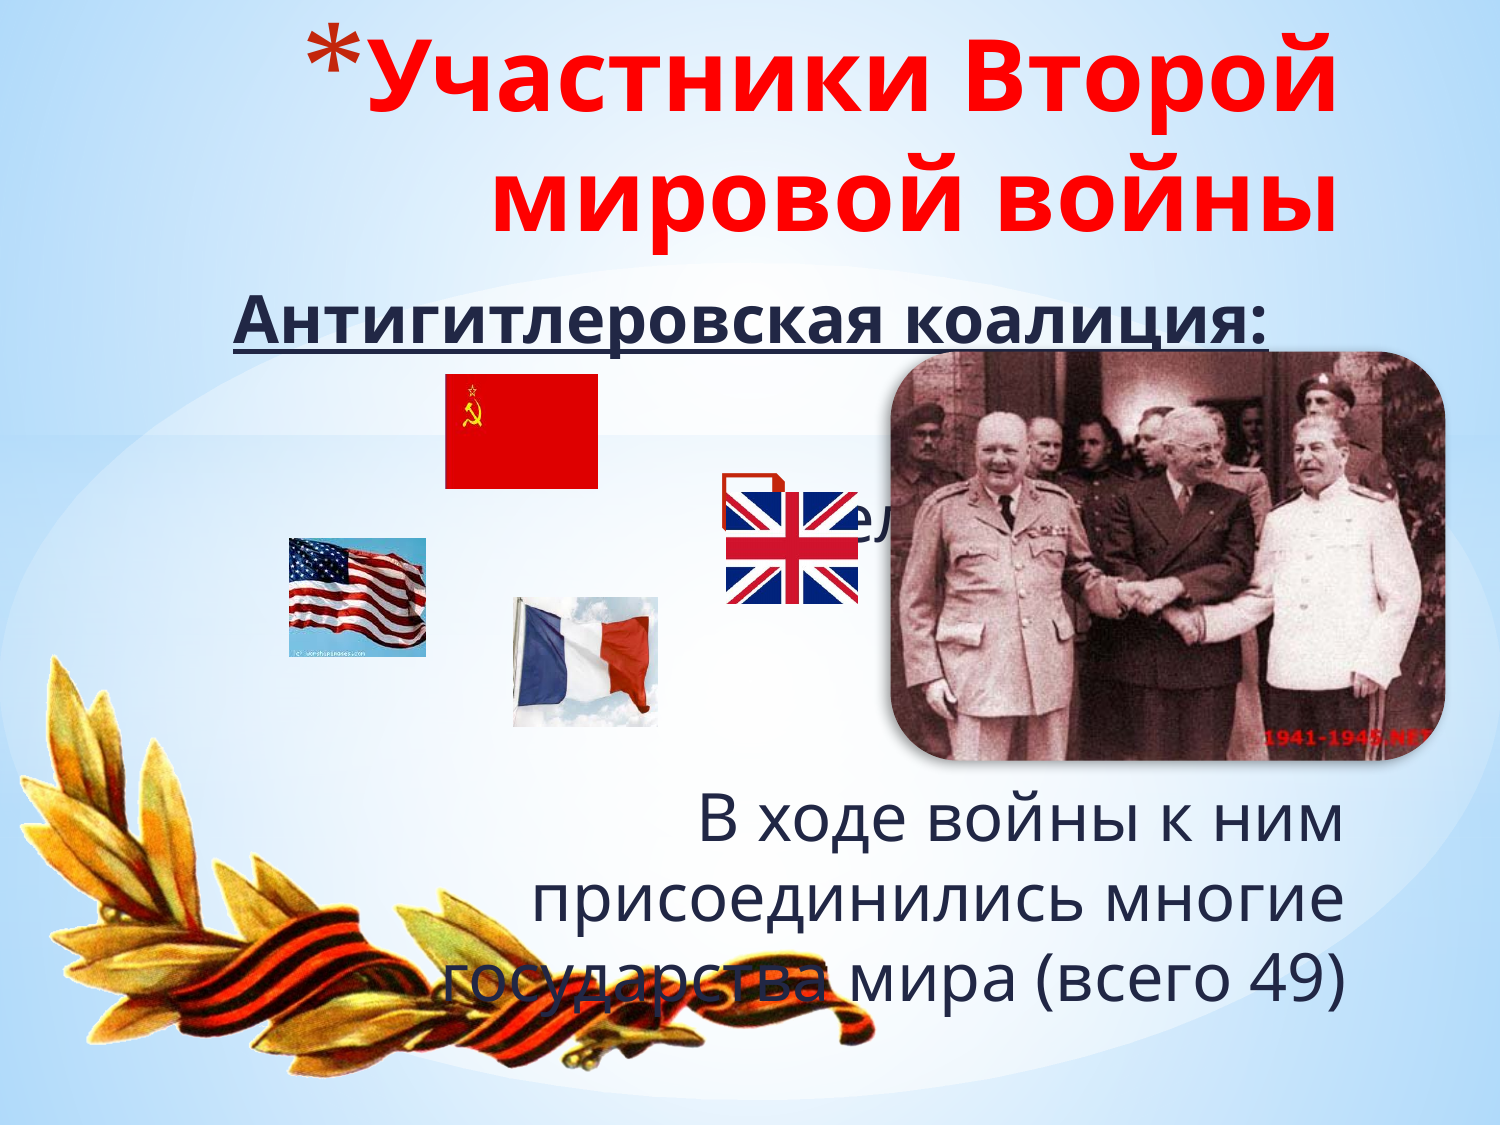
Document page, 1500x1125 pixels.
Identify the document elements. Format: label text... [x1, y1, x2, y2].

picture [0, 351, 1446, 1102]
picture [726, 491, 859, 605]
list Антигитлеровская коалиция: СССР Великобритания США Франция В ходе войны к ним присоединились многие государства мира (всего 49) [140, 378, 884, 618]
title Участники Второй мировой войны [82, 35, 1357, 259]
picture [445, 374, 598, 489]
text_box [106, 153, 1382, 378]
